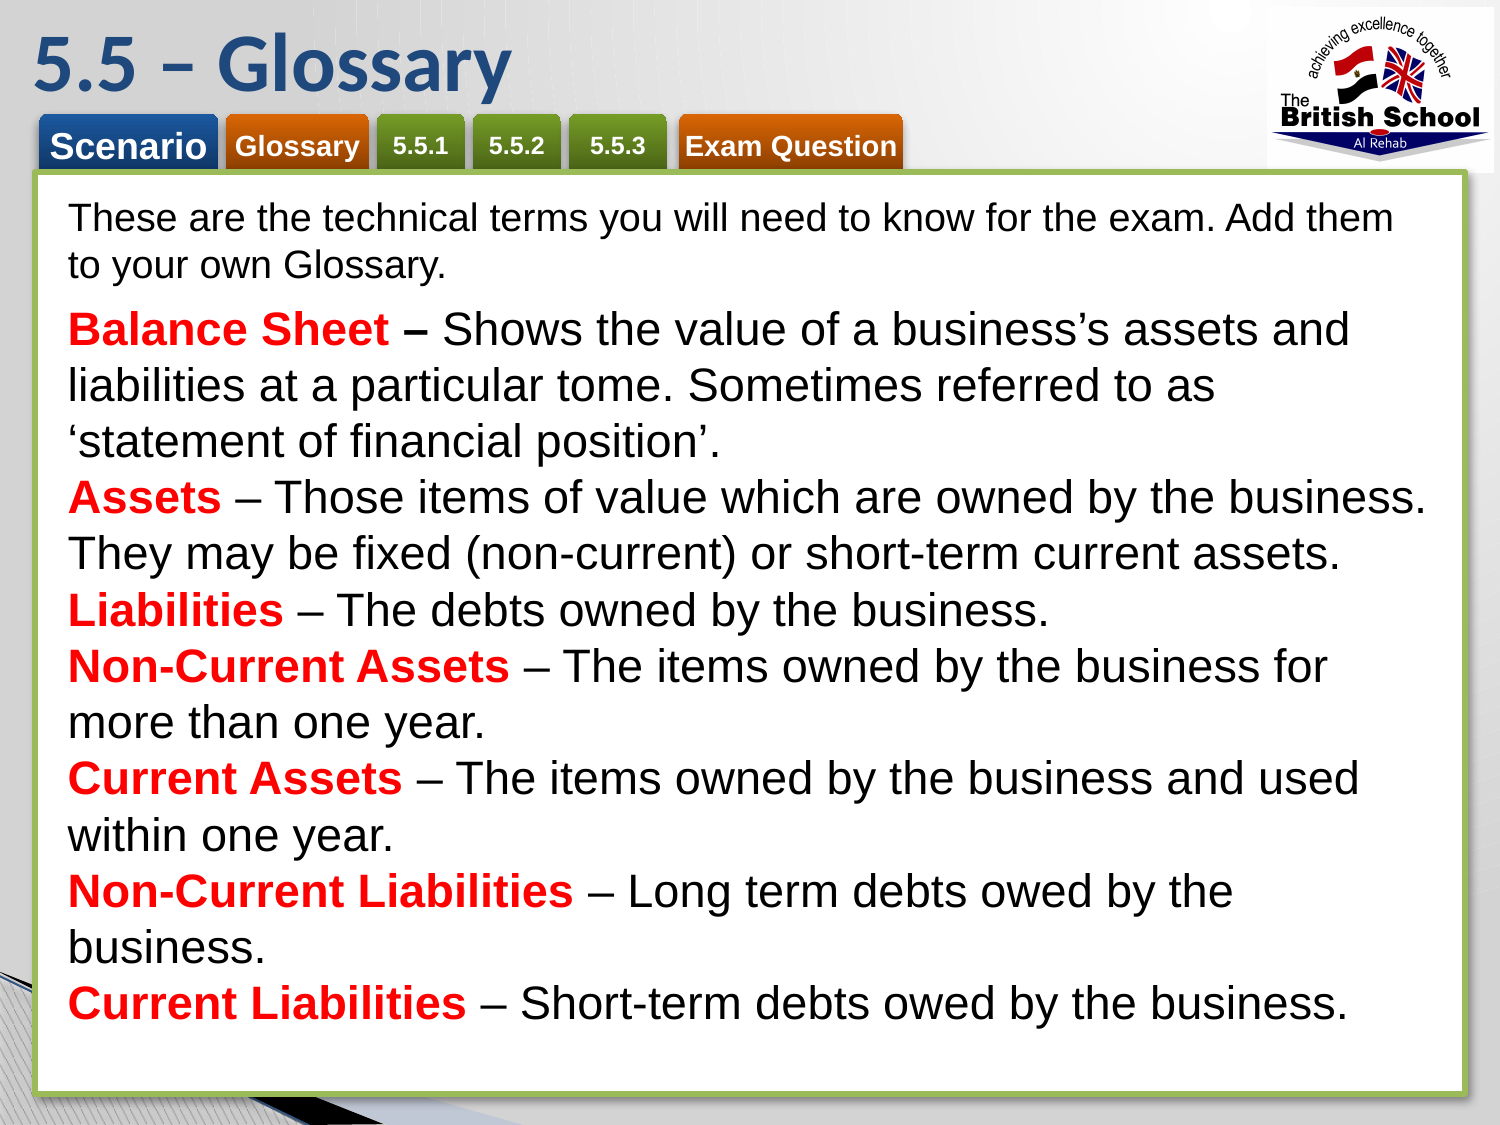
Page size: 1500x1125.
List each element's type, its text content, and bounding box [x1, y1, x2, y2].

title 5.5 – Glossary [17, 7, 1235, 110]
picture [1267, 7, 1495, 173]
picture [281, 1114, 303, 1125]
text_box Balance Sheet – Shows the value of a business’s assets and liabilities at a particular tome. Sometimes referred to as ‘statement of financial position’. Assets – Those items of value which are owned by the business. They may be fixed (non-current) or short-term current assets. Liabilities – The debts owned by the business. Non-Current Assets – The items owned by the business for more than one year. Current Assets – The items owned by the business and used within one year. Non-Current Liabilities – Long term debts owed by the business. Current Liabilities – Short-term debts owed by the business. [53, 290, 1447, 1037]
text_box These are the technical terms you will need to know for the exam. Add them to your own Glossary. [53, 184, 1447, 290]
